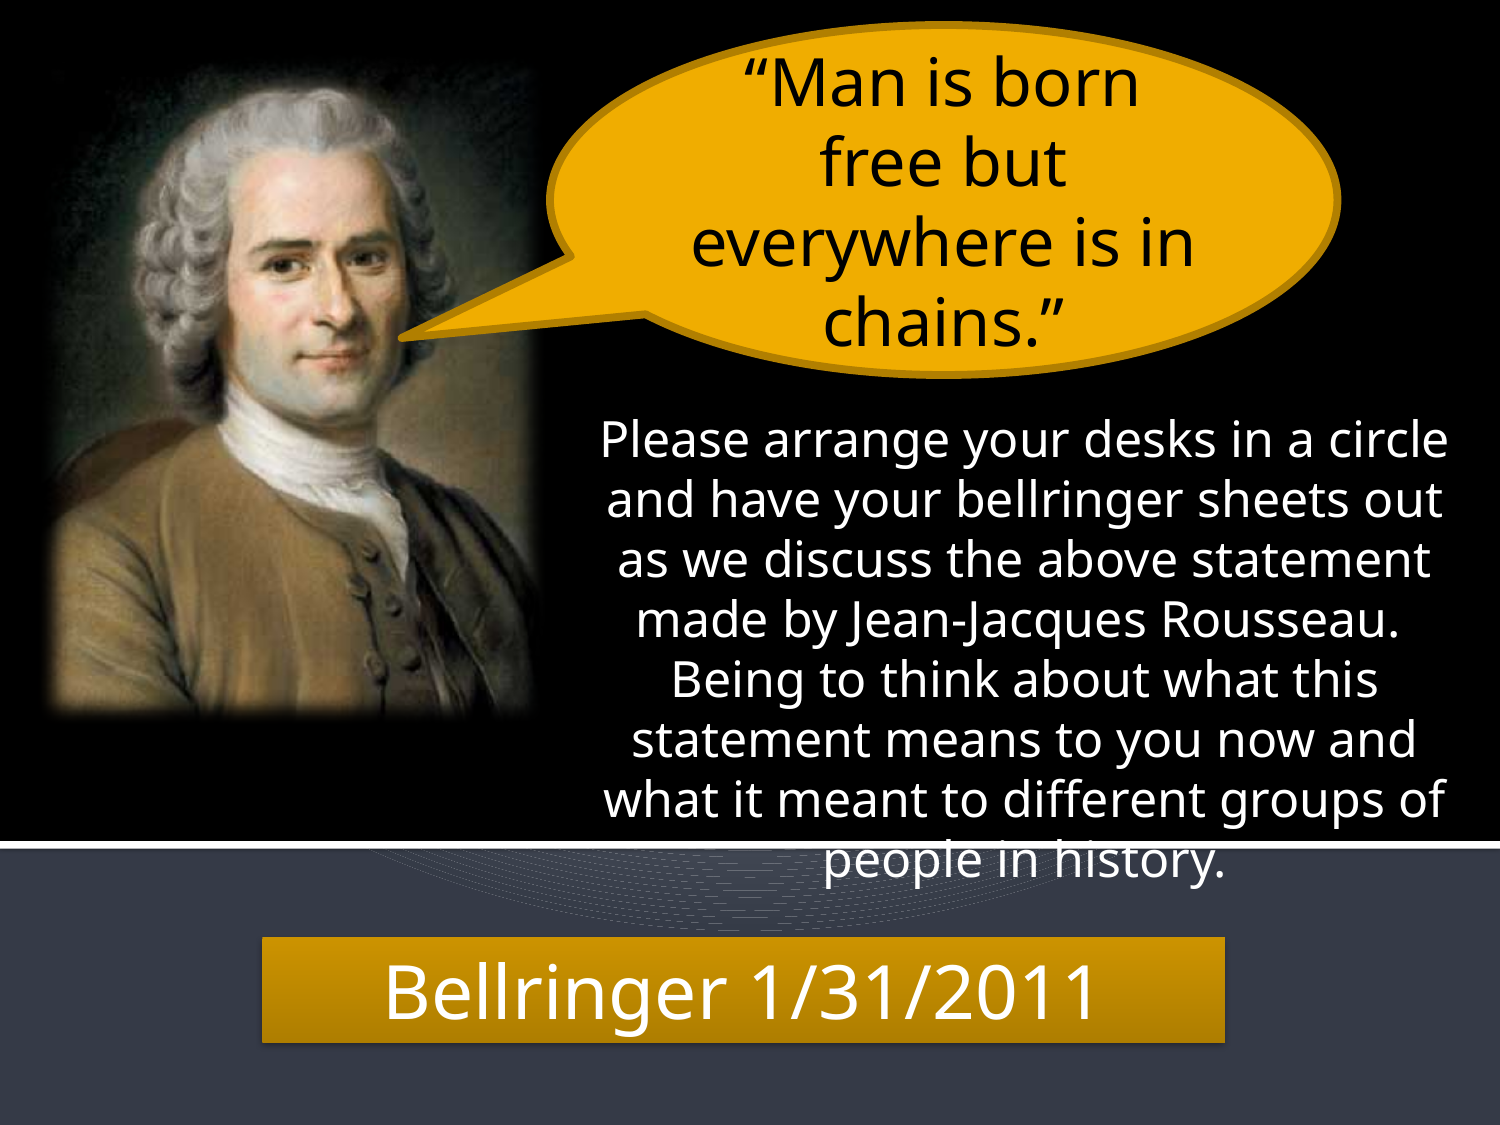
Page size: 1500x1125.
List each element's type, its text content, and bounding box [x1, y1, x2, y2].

text_box Please arrange your desks in a circle and have your bellringer sheets out as we discuss the above statement made by Jean-Jacques Rousseau. Being to think about what this statement means to you now and what it meant to different groups of people in history. [574, 399, 1475, 895]
text_box Bellringer 1/31/2011 [262, 937, 1225, 1043]
text_box “Man is born free but everywhere is in chains.” [553, 21, 1342, 379]
picture [37, 49, 548, 725]
